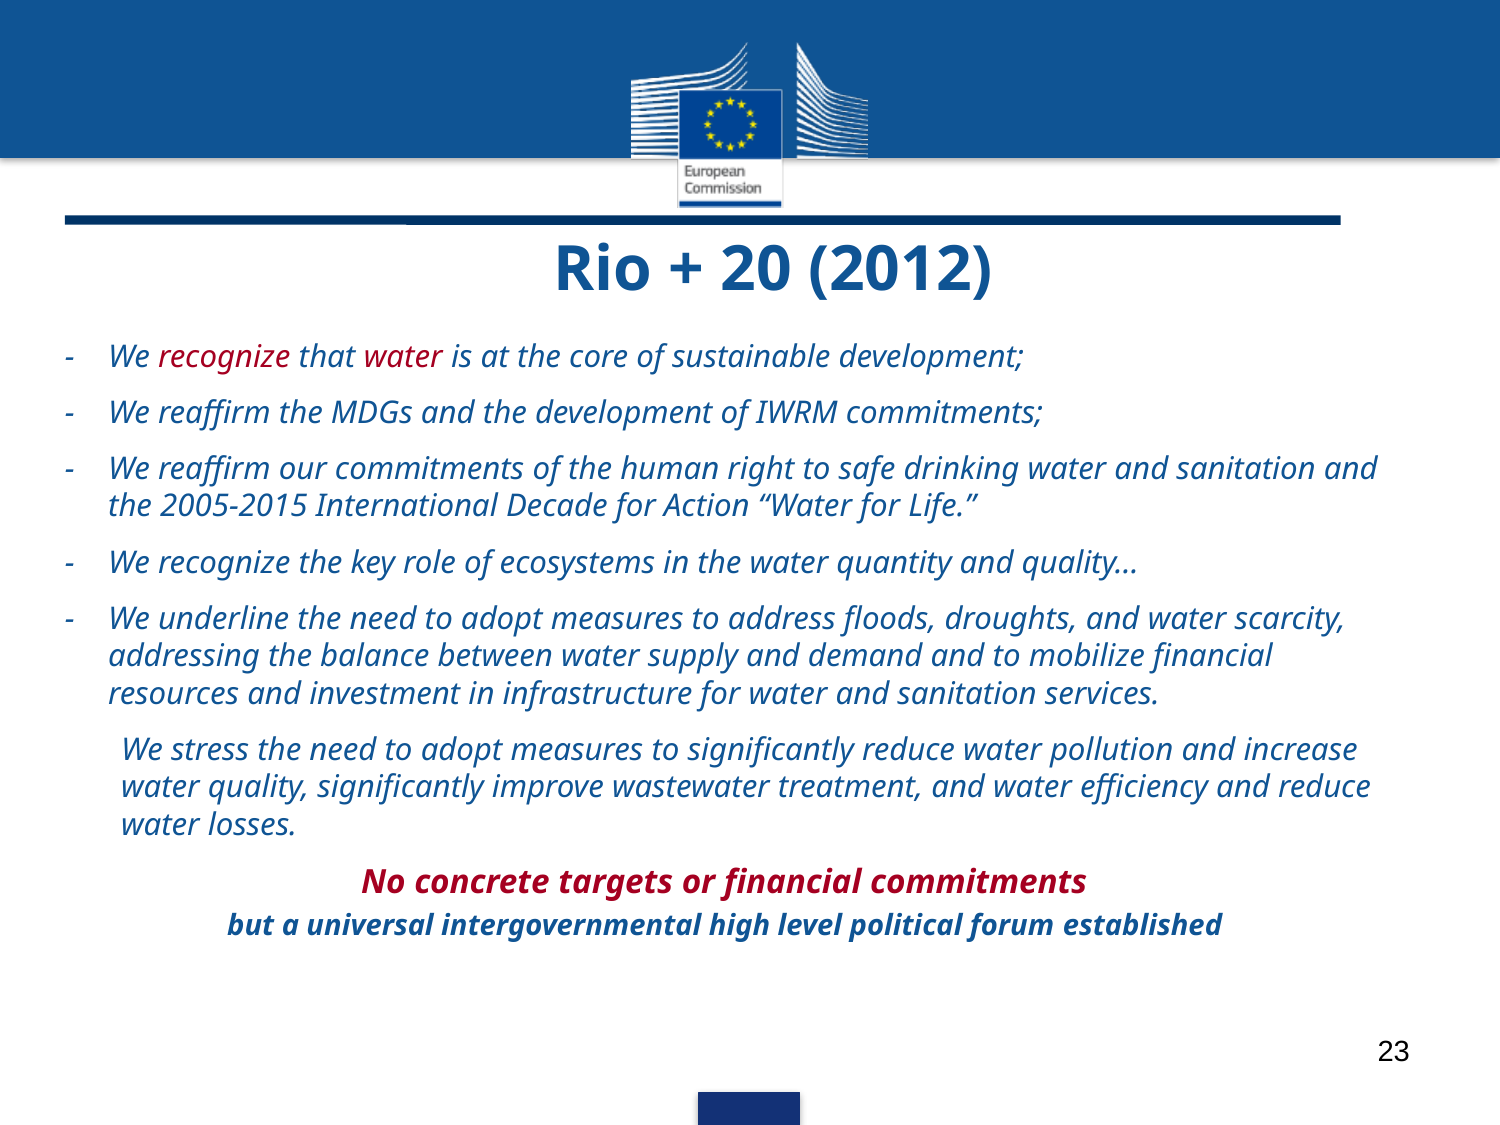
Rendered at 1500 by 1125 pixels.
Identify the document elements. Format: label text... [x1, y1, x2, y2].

slide_number 23 [1074, 1024, 1425, 1103]
picture [631, 42, 868, 208]
list - We recognize that water is at the core of sustainable development; - We reaffirm the MDGs and the development of IWRM commitments; - We reaffirm our commitments of the human right to safe drinking water and sanitation and the 2005-2015 International Decade for Action “Water for Life.” - We recognize the key role of ecosystems in the water quantity and quality… - We underline the need to adopt measures to address floods, droughts, and water scarcity, addressing the balance between water supply and demand and to mobilize financial resources and investment in infrastructure for water and sanitation services. We stress the need to adopt measures to significantly reduce water pollution and increase water quality, significantly improve wastewater treatment, and water efficiency and reduce water losses. No concrete targets or financial commitments but a universal intergovernmental high level political forum established [49, 314, 1400, 1071]
title Rio + 20 (2012) [69, 267, 1420, 338]
